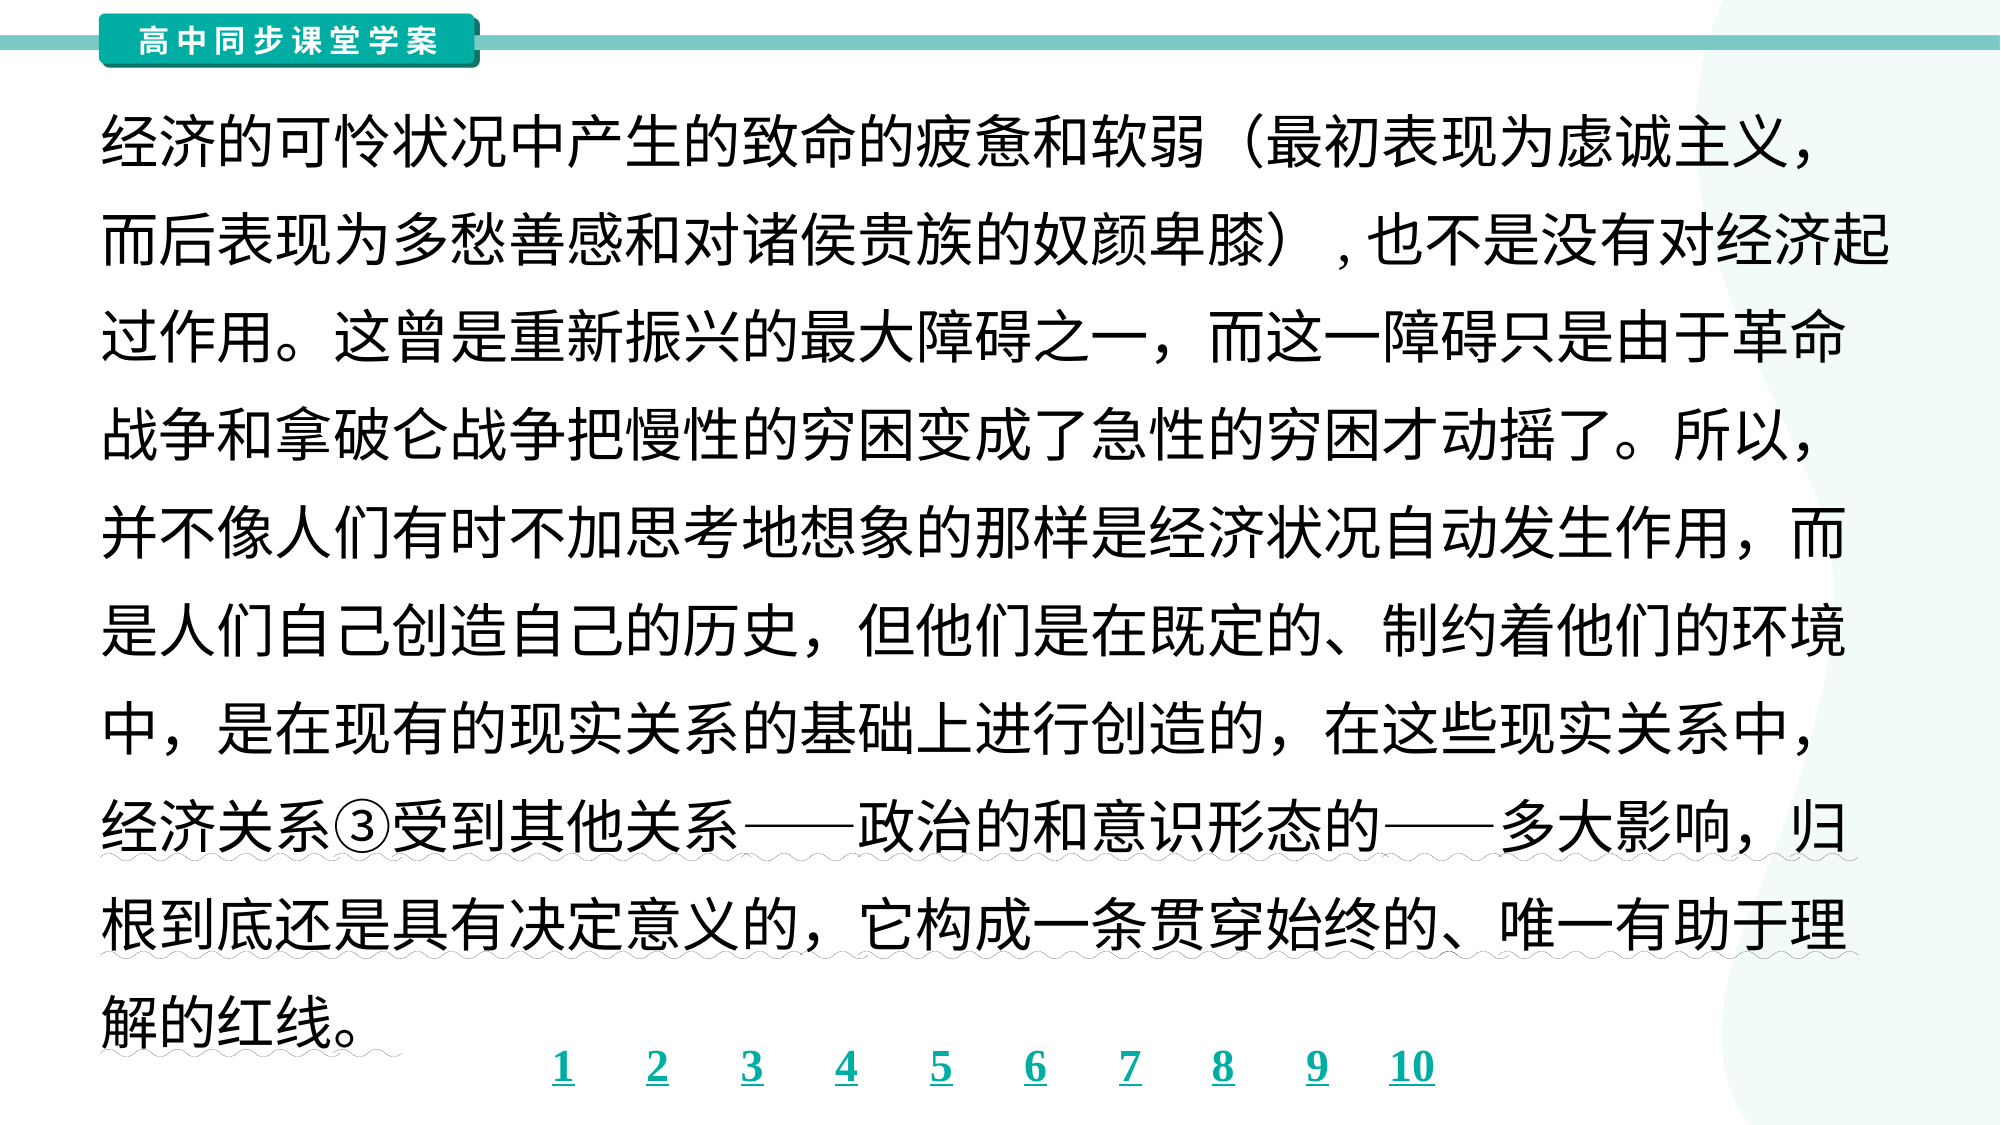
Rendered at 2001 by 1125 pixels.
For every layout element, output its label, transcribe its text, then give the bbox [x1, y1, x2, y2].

picture [0, 0, 2000, 1125]
text_box 经济的可怜状况中产生的致命的疲惫和软弱（最初表现为虙诚主义， 而后表现为多愁善感和对诸侯贵族的奴颜卑膝）,也不是没有对经济起 过作用。这曾是重新振兴的最大障碍之一，而这一障碍只是由于革命 战争和拿破仑战争把慢性的穷困变成了急性的穷困才动摇了。所以， 并不像人们有时不加思考地想象的那样是经济状况自动发生作用，而 是人们自己创造自己的历史，但他们是在既定的、制约着他们的环境 中，是在现有的现实关系的基础上进行创造的，在这些现实关系中， 经济关系③受到其他关系——政治的和意识形态的——多大影响，归 根到底还是具有决定意义的，它构成一条贯穿始终的、唯一有助于理 解的红线。 [100, 76, 1899, 1056]
